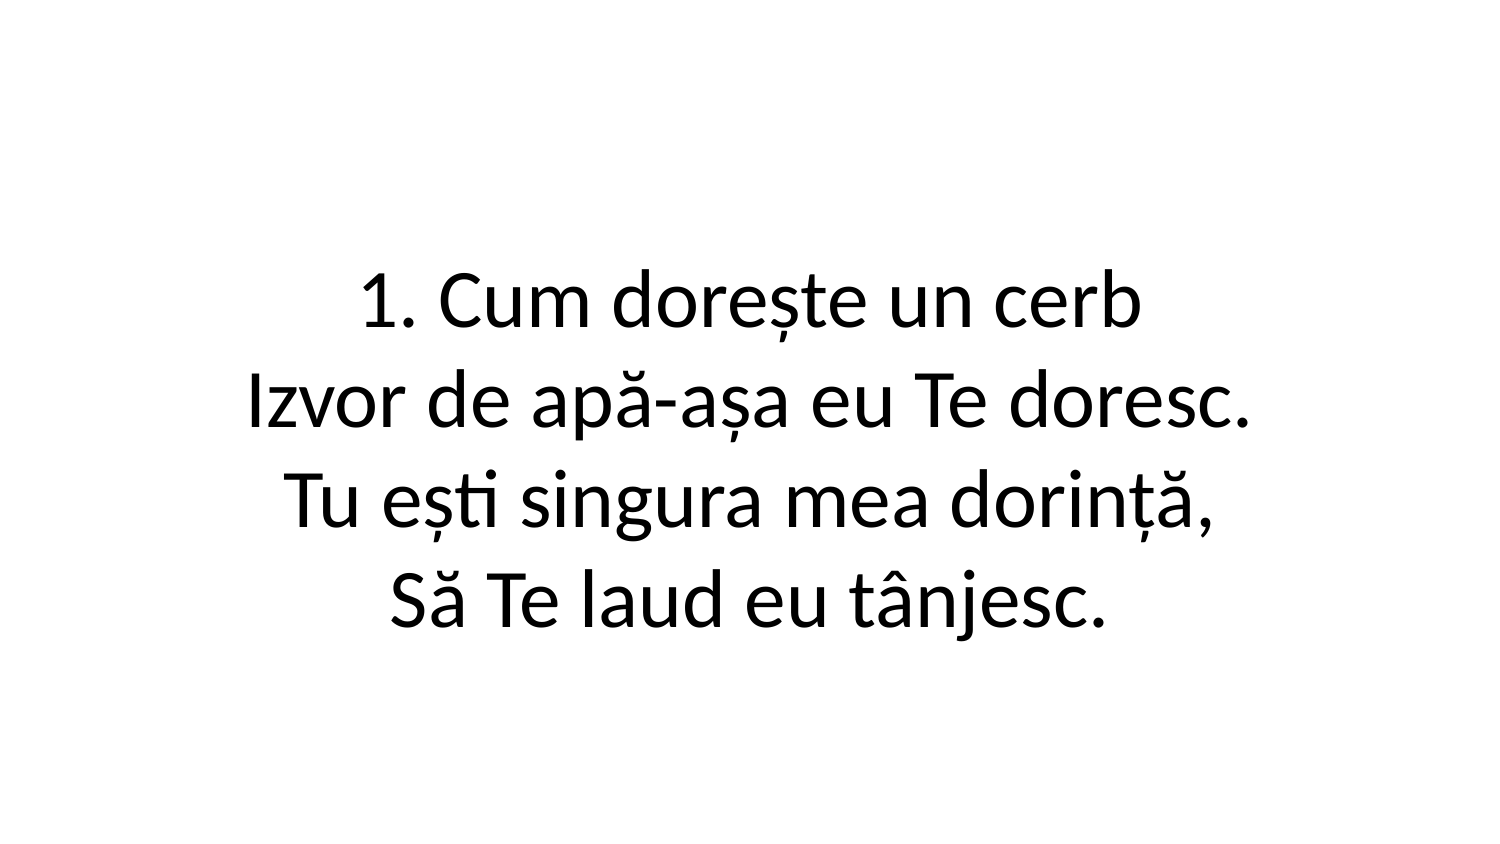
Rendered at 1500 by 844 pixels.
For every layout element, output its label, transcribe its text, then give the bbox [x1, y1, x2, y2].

text_box 1. Cum dorește un cerb Izvor de apă-așa eu Te doresc. Tu ești singura mea dorință, Să Te laud eu tânjesc. [230, 192, 1270, 652]
